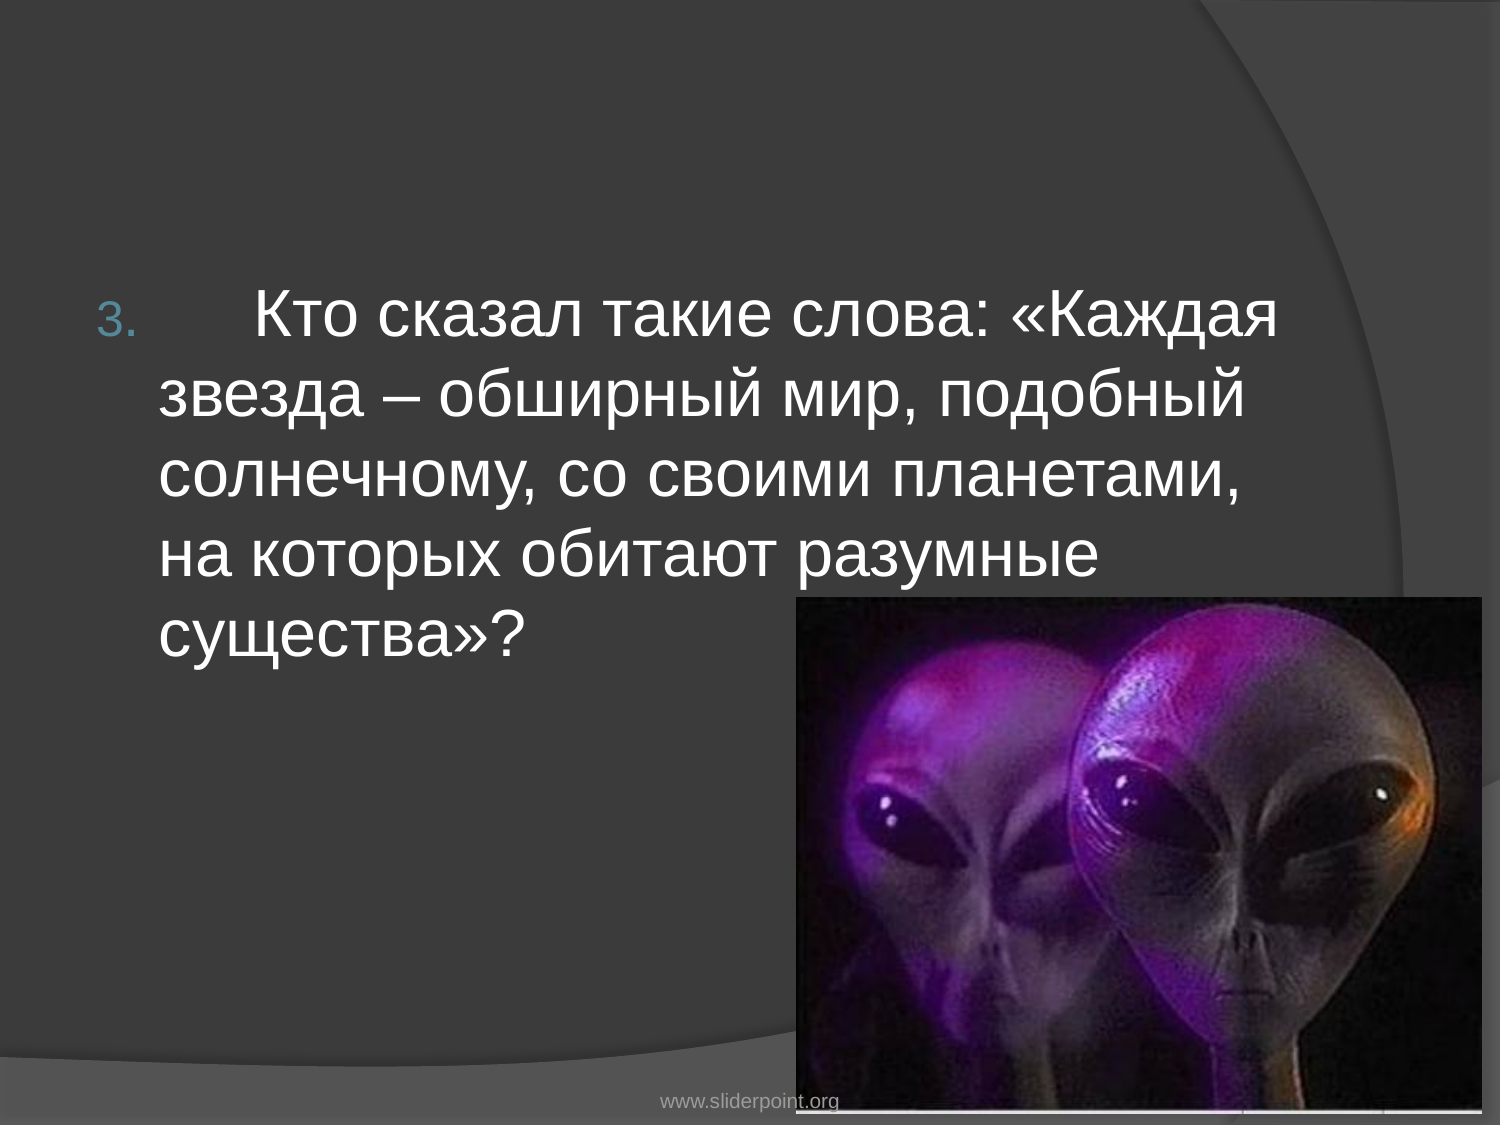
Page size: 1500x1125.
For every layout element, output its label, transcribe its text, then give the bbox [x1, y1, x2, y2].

picture [796, 597, 1482, 1114]
list 3. Кто сказал такие слова: «Каждая звезда – обширный мир, подобный солнечному, со своими планетами, на которых обитают разумные существа»? [74, 262, 1301, 1006]
footer www.sliderpoint.org [512, 1053, 788, 1114]
